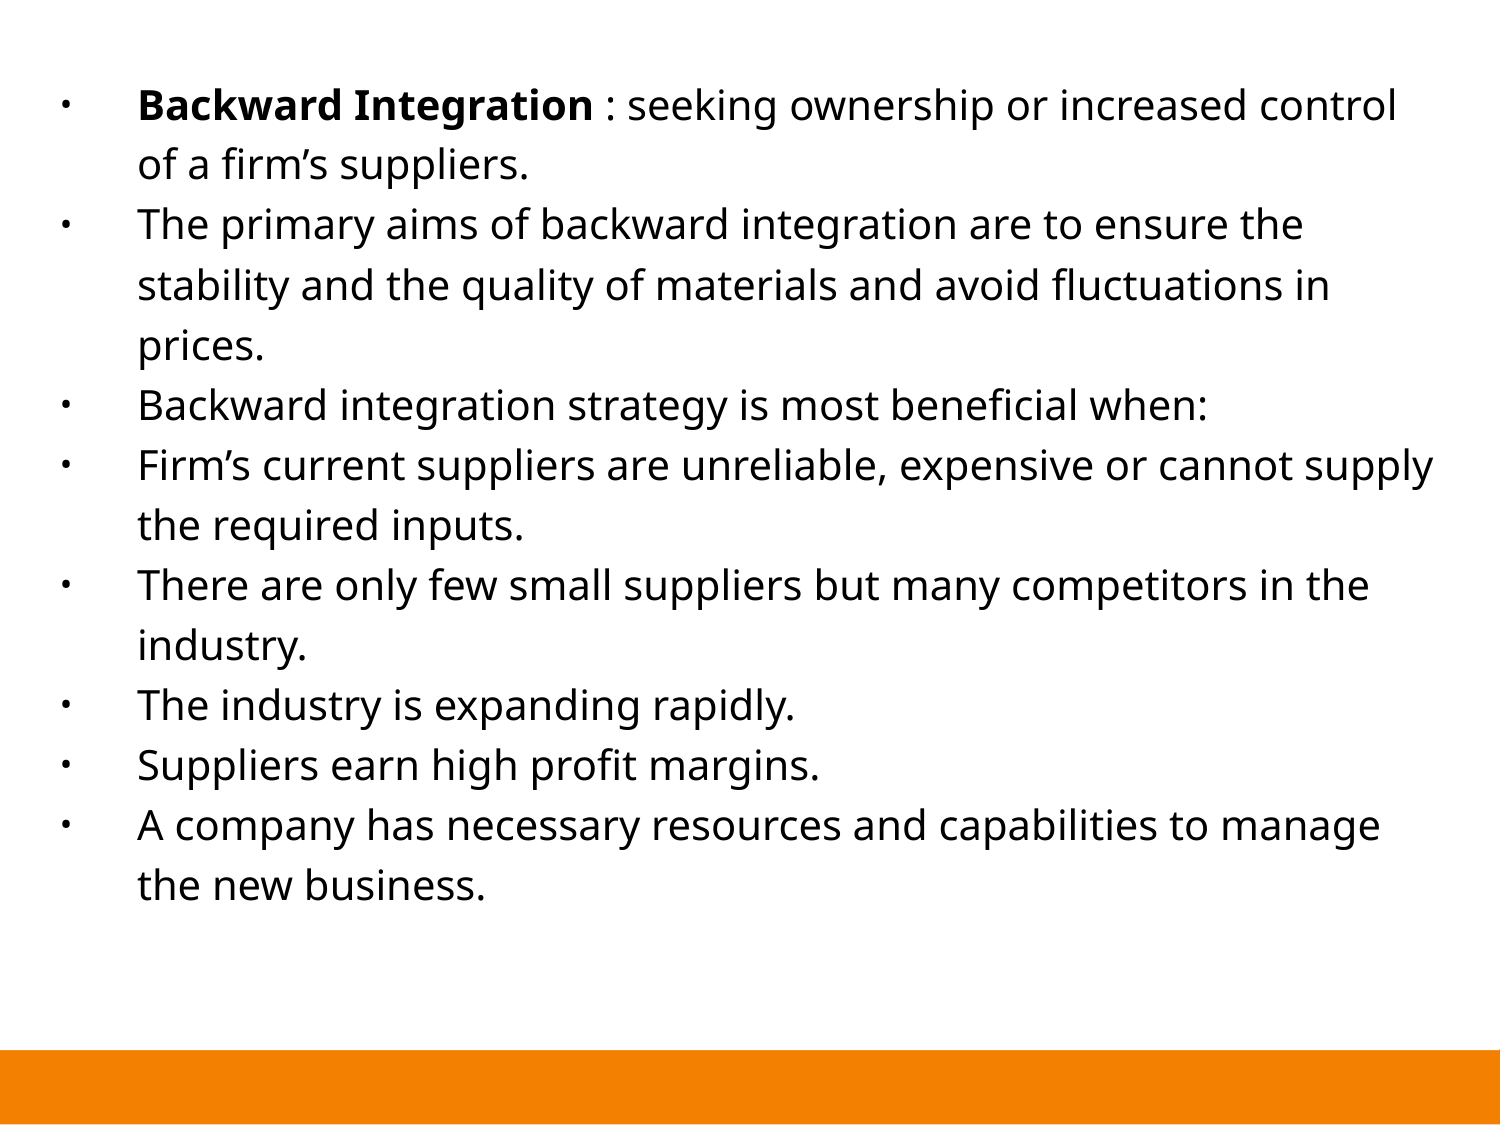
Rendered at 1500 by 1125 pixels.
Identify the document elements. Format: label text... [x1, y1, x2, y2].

list Backward Integration : seeking ownership or increased control of a firm’s suppliers. The primary aims of backward integration are to ensure the stability and the quality of materials and avoid fluctuations in prices. Backward integration strategy is most beneficial when: Firm’s current suppliers are unreliable, expensive or cannot supply the required inputs. There are only few small suppliers but many competitors in the industry. The industry is expanding rapidly. Suppliers earn high profit margins. A company has necessary resources and capabilities to manage the new business. [59, 67, 1440, 971]
picture [1248, 1042, 1500, 1124]
